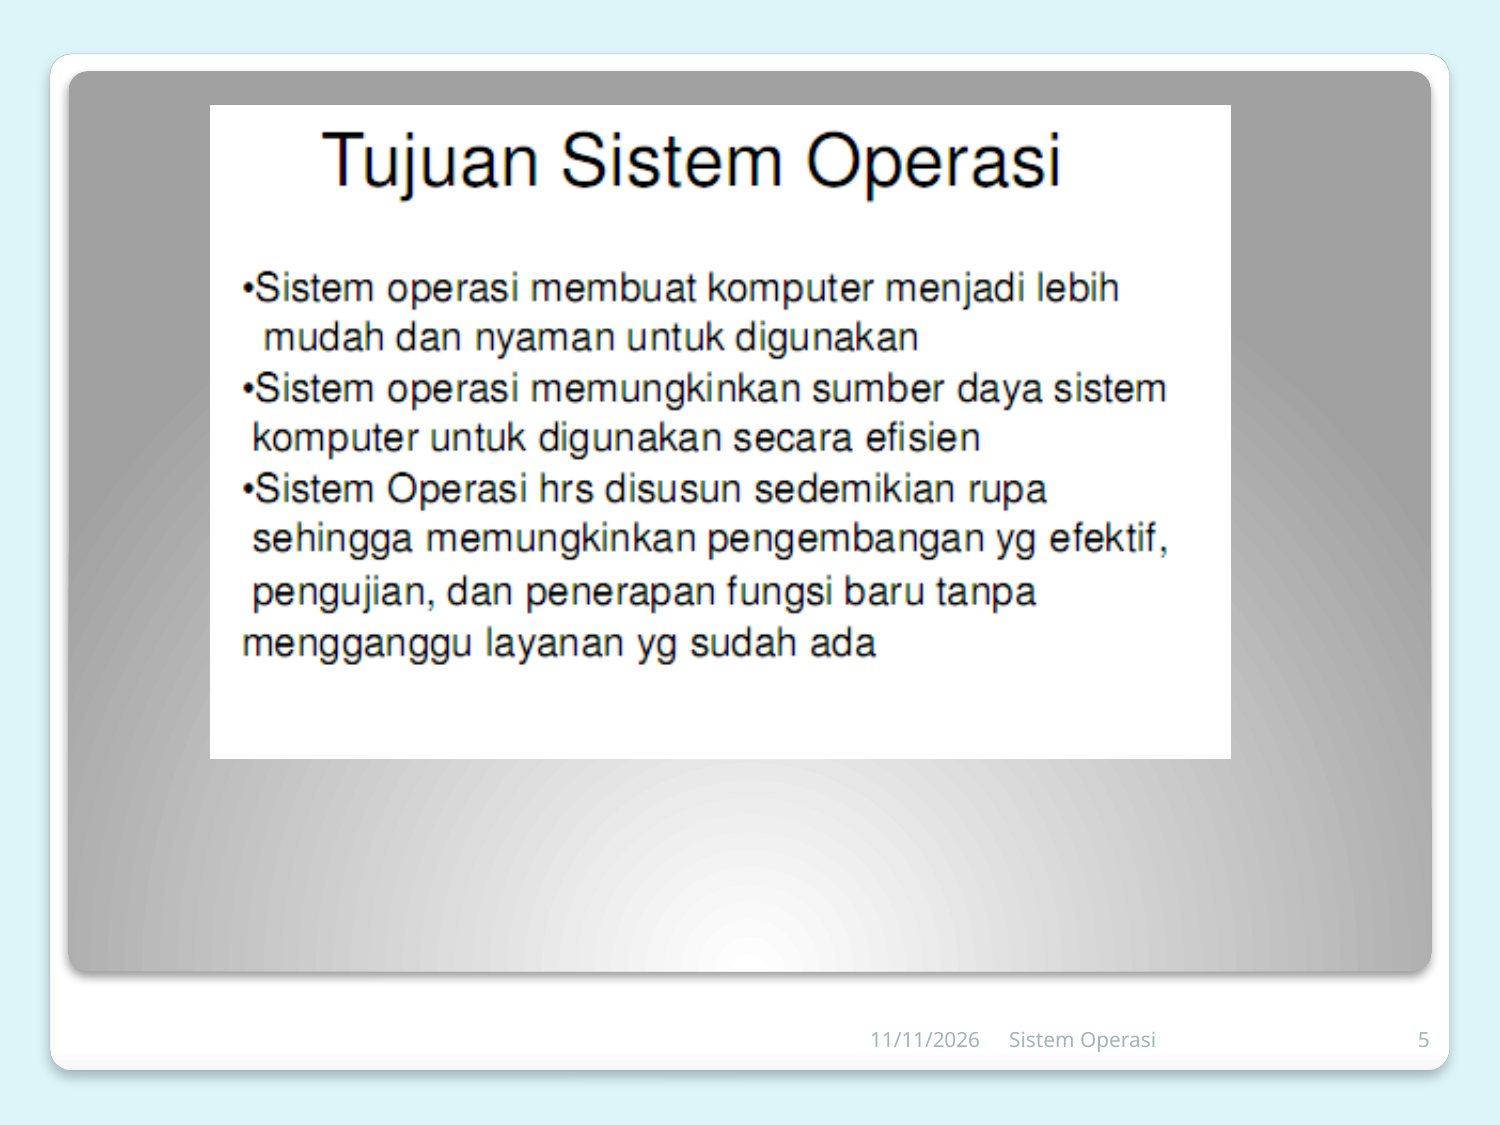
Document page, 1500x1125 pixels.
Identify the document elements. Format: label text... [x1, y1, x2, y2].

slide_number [619, 1002, 994, 1063]
slide_number 5 [1370, 1002, 1445, 1063]
footer Sistem Operasi [994, 1002, 1370, 1063]
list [210, 105, 1231, 759]
